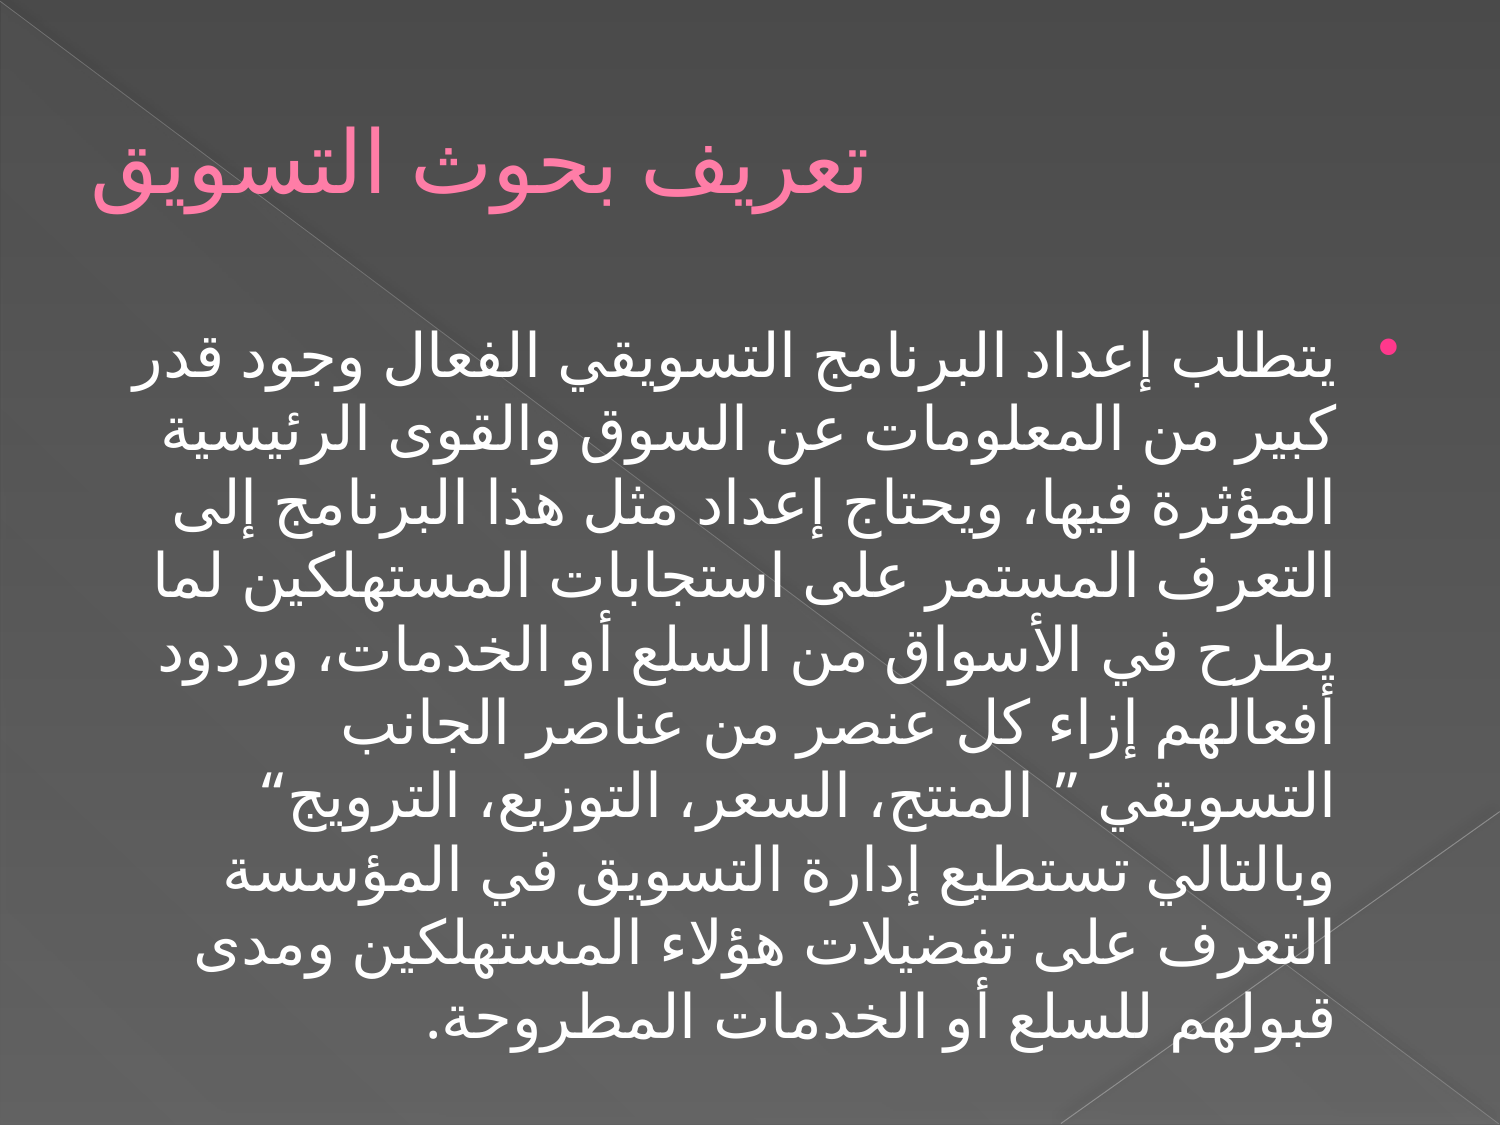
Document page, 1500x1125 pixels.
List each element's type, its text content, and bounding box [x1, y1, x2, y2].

title تعريف بحوث التسويق [75, 43, 1425, 274]
list يتطلب إعداد البرنامج التسويقي الفعال وجود قدر كبير من المعلومات عن السوق والقوى الرئيسية المؤثرة فيها، ويحتاج إعداد مثل هذا البرنامج إلى التعرف المستمر على استجابات المستهلكين لما يطرح في الأسواق من السلع أو الخدمات، وردود أفعالهم إزاء كل عنصر من عناصر الجانب التسويقي ” المنتج، السعر، التوزيع، الترويج“ وبالتالي تستطيع إدارة التسويق في المؤسسة التعرف على تفضيلات هؤلاء المستهلكين ومدى قبولهم للسلع أو الخدمات المطروحة. [75, 308, 1425, 1059]
